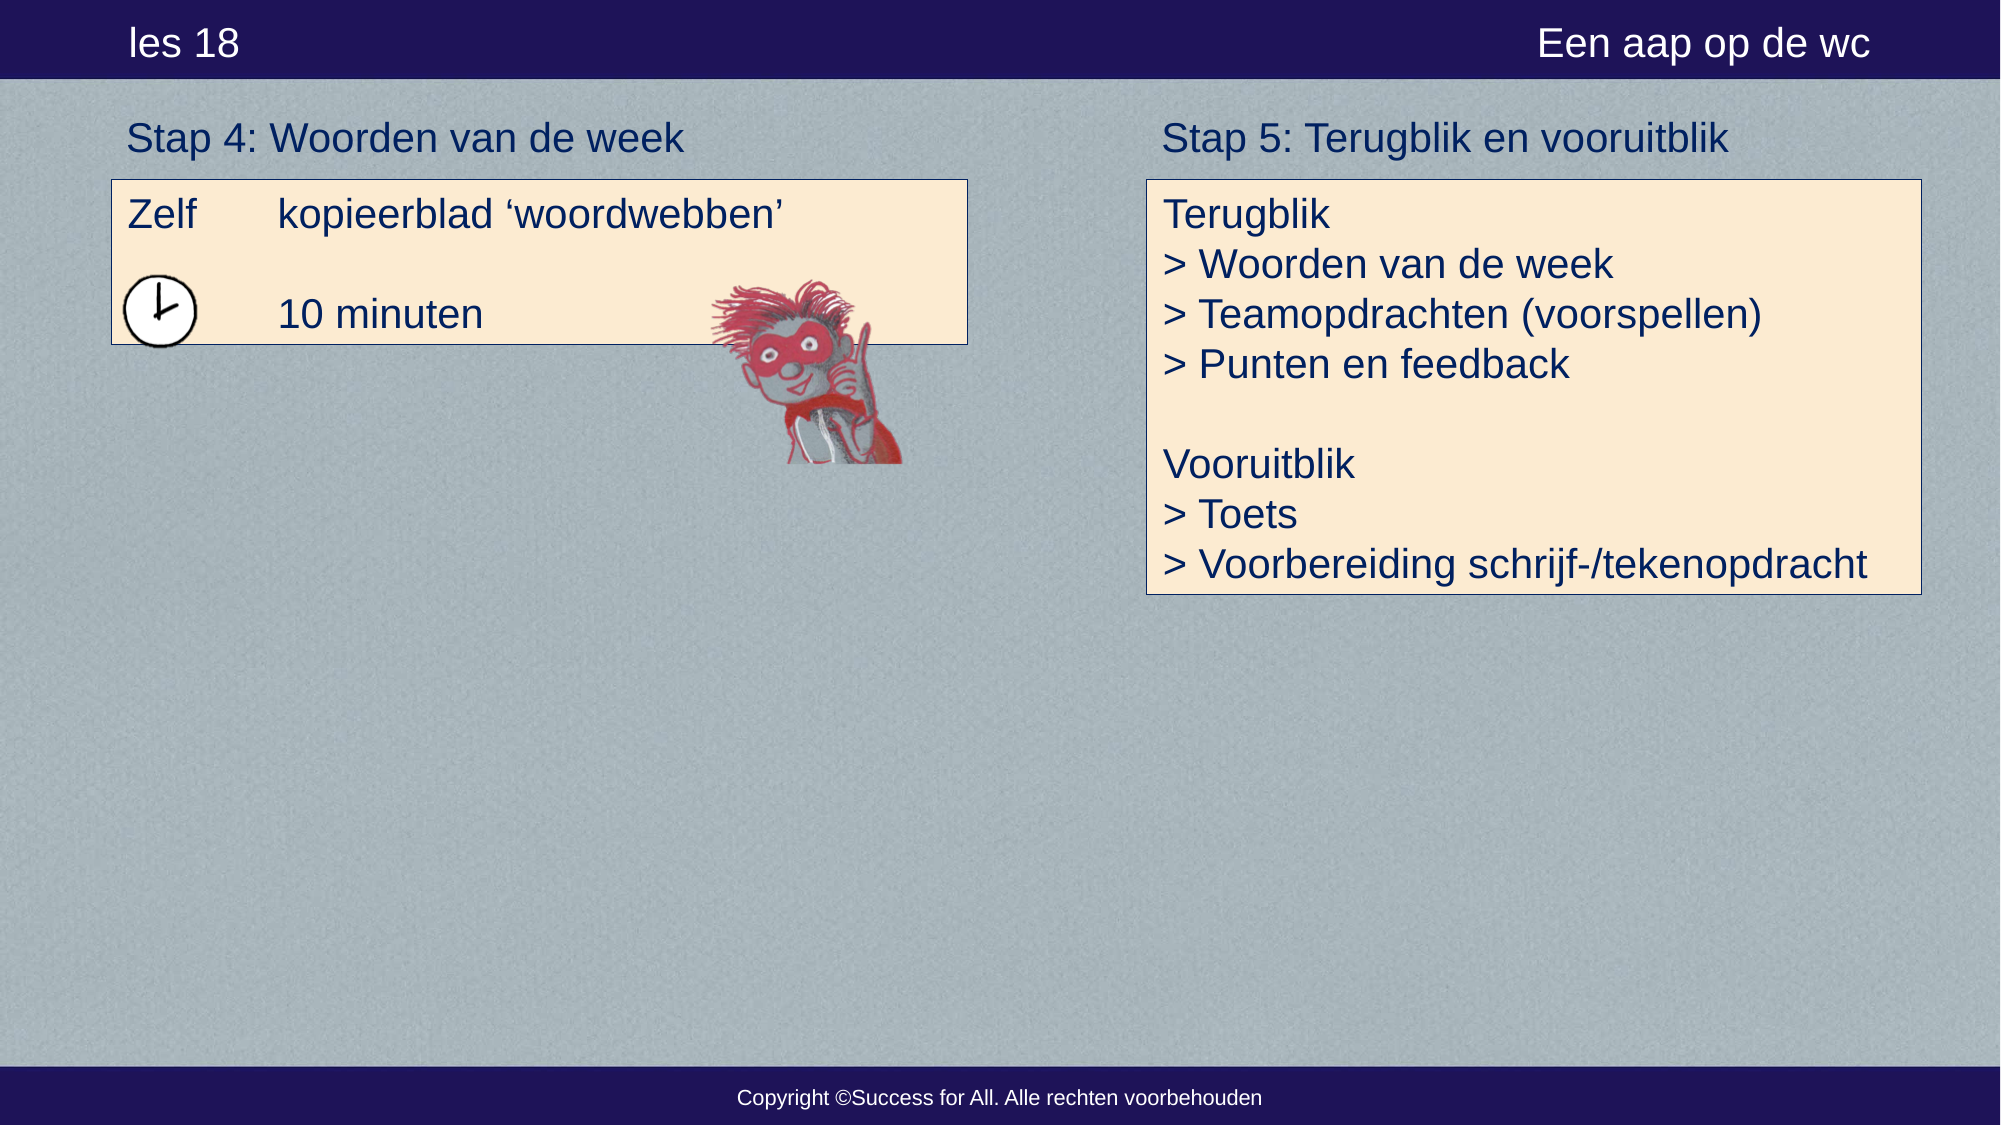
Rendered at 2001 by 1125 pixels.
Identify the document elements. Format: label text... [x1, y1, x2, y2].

text_box Een aap op de wc [999, 8, 1886, 73]
text_box Zelf kopieerblad ‘woordwebben’ 10 minuten [111, 179, 968, 345]
text_box Copyright ©Success for All. Alle rechten voorbehouden [0, 1076, 2000, 1125]
text_box Stap 4: Woorden van de week [111, 103, 904, 168]
text_box Terugblik > Woorden van de week > Teamopdrachten (voorspellen) > Punten en feedback Vooruitblik > Toets > Voorbereiding schrijf-/tekenopdracht [1146, 179, 1922, 595]
text_box Stap 5: Terugblik en vooruitblik [1146, 103, 1939, 169]
picture [0, 0, 2001, 1125]
text_box les 18 [114, 8, 354, 73]
